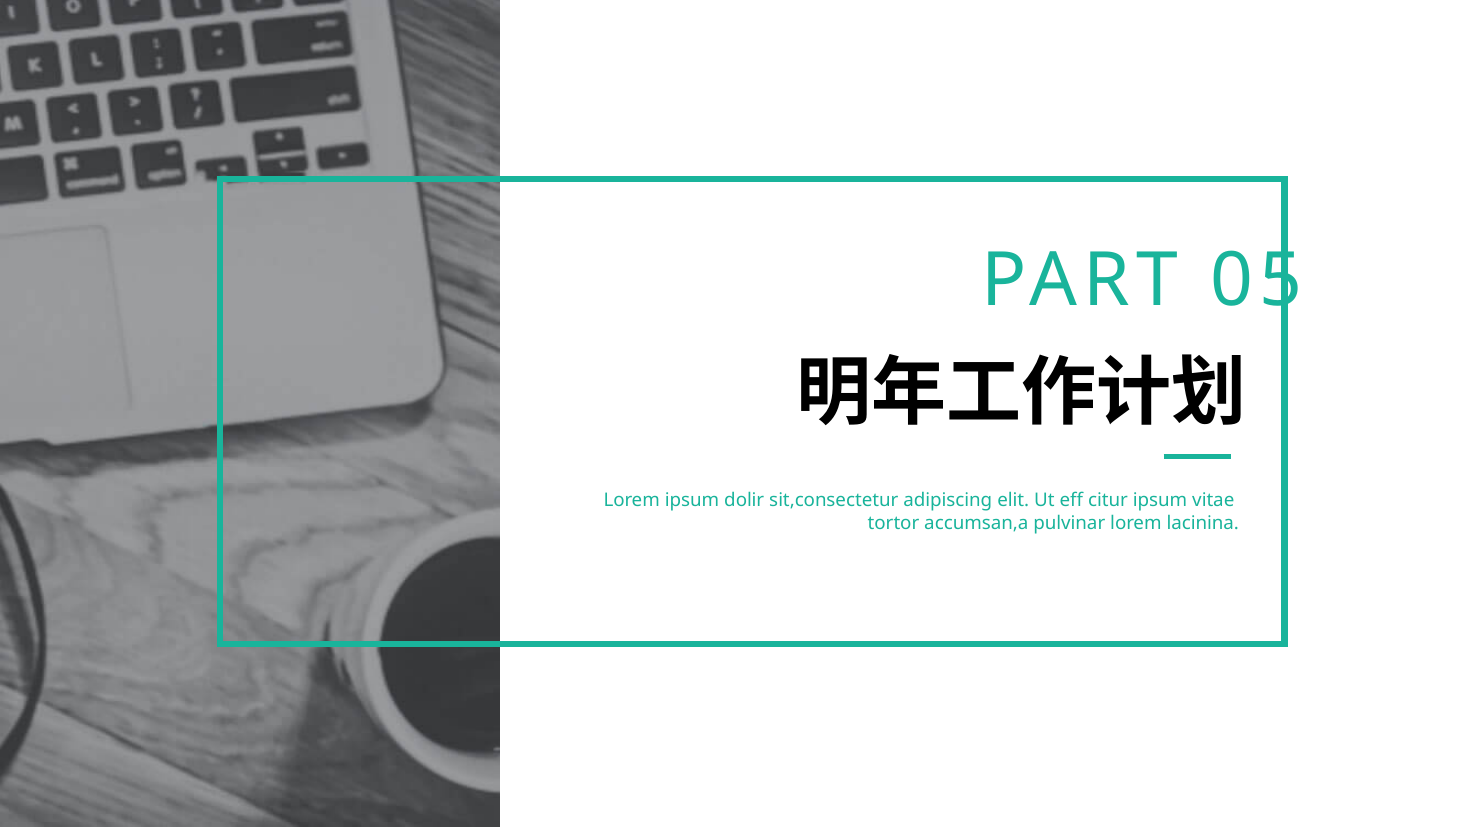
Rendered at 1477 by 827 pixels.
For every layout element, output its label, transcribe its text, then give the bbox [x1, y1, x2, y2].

text_box PART 05 [966, 223, 1318, 329]
text_box [500, 178, 1285, 645]
picture [0, 0, 500, 827]
text_box Lorem ipsum dolir sit,consectetur adipiscing elit. Ut eff citur ipsum vitae tortor accumsan,a pulvinar lorem lacinina. [500, 480, 1254, 541]
text_box 明年工作计划 [782, 336, 1262, 442]
